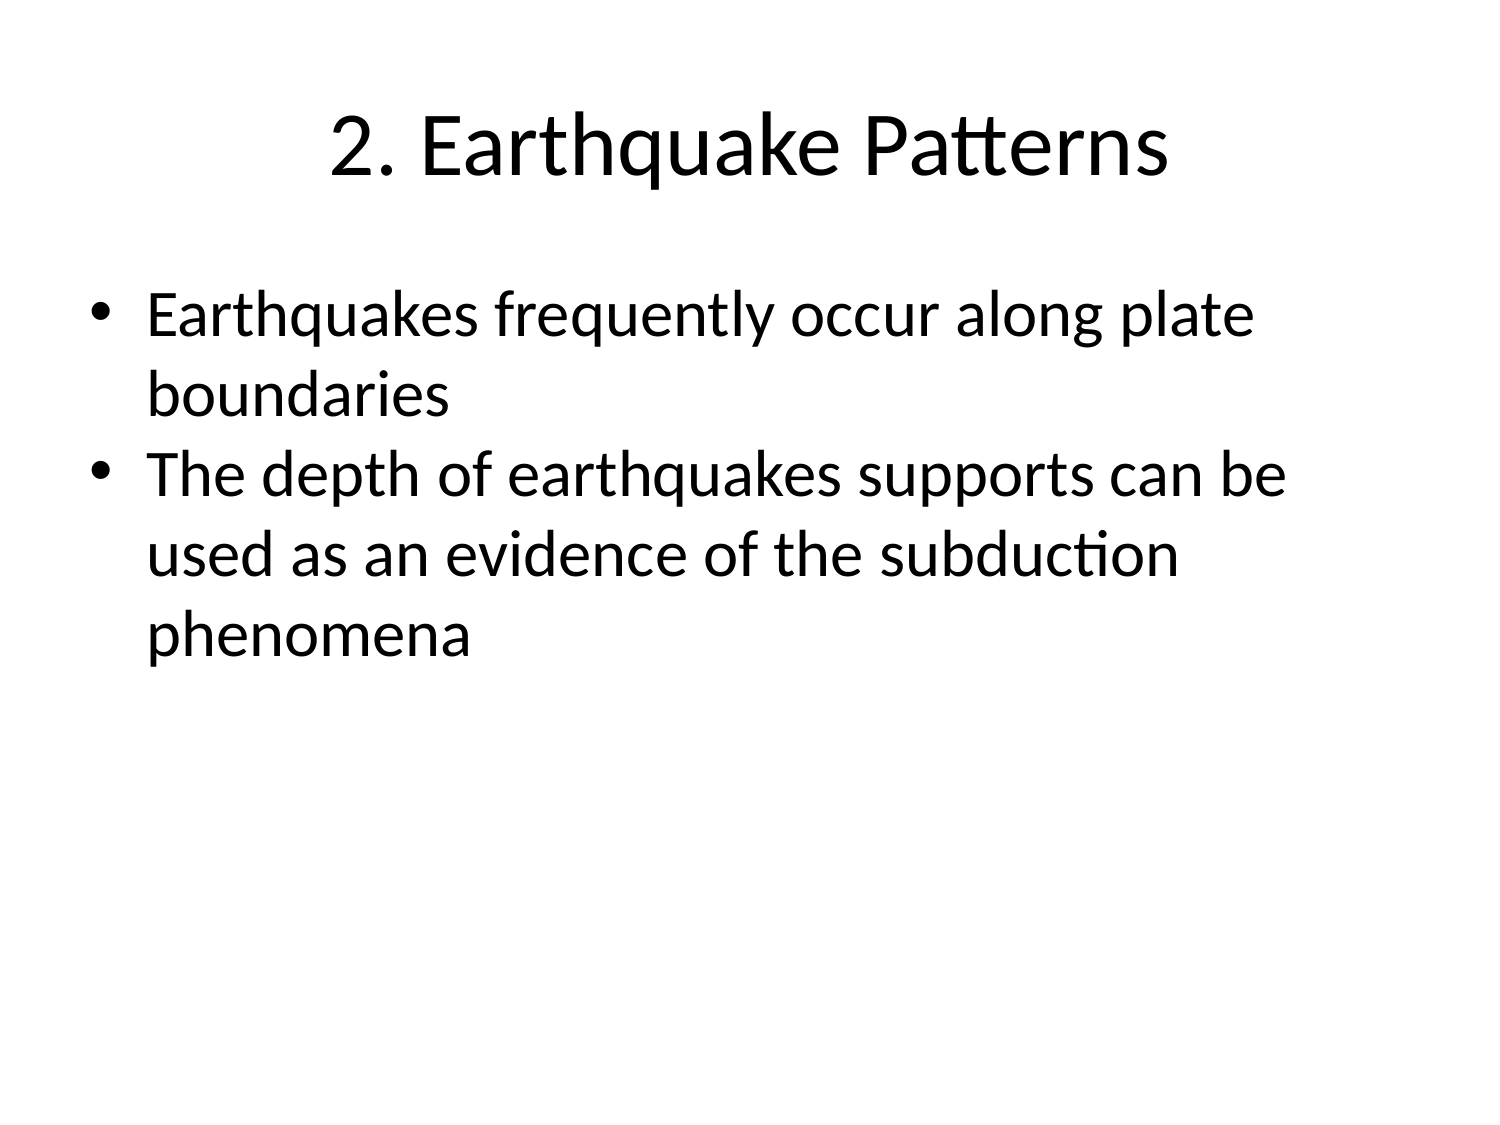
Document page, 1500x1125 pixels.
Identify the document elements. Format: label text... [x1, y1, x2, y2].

text_box Earthquakes frequently occur along plate boundaries The depth of earthquakes supports can be used as an evidence of the subduction phenomena [75, 262, 1425, 1005]
text_box 2. Earthquake Patterns [75, 45, 1425, 233]
